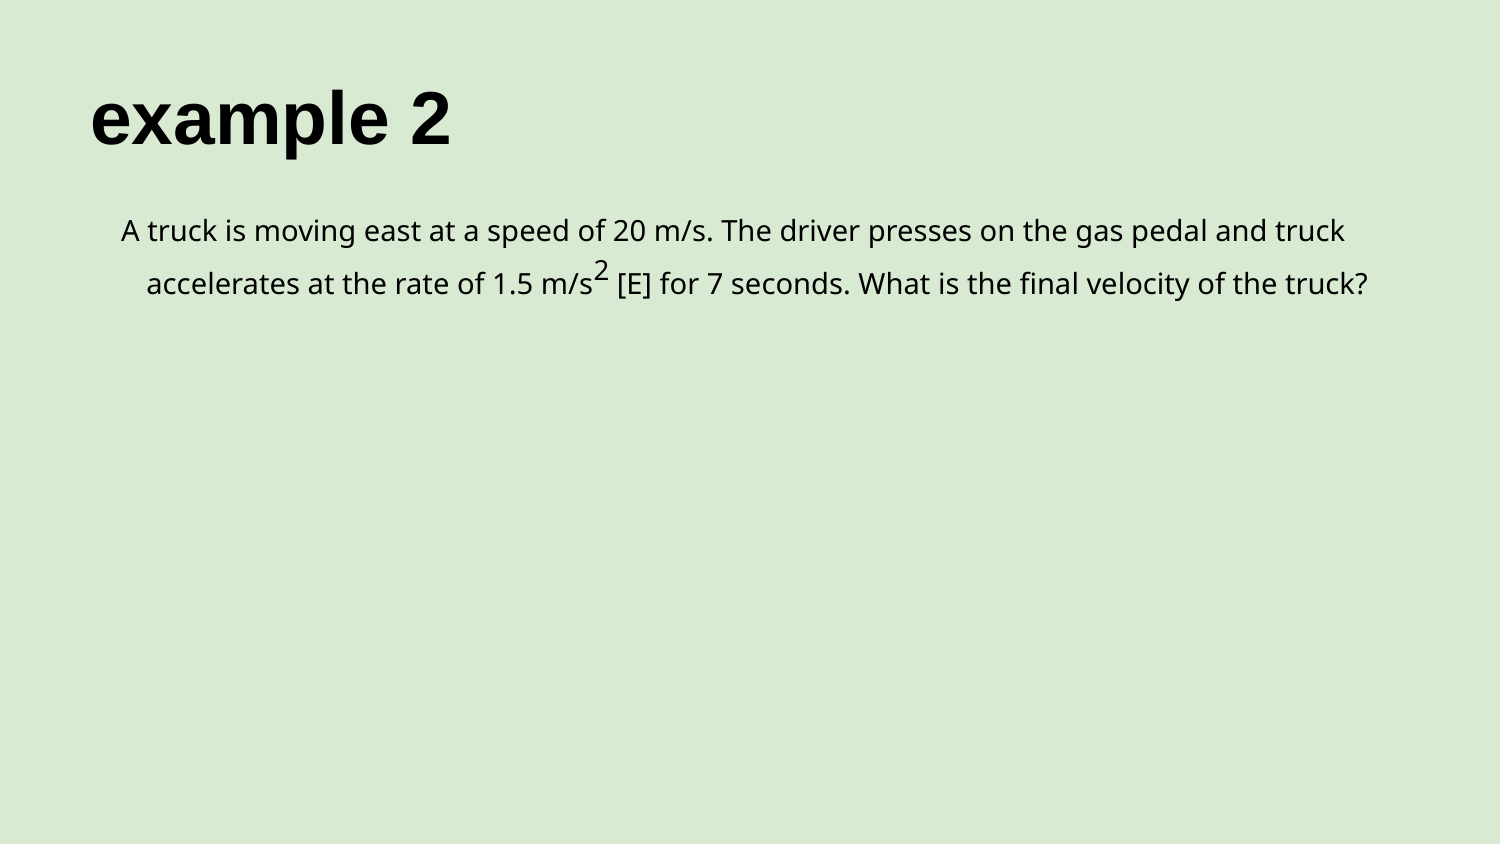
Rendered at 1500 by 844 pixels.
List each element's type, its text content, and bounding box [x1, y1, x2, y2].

title example 2 [75, 33, 1425, 175]
list A truck is moving east at a speed of 20 m/s. The driver presses on the gas pedal and truck accelerates at the rate of 1.5 m/s2 [E] for 7 seconds. What is the final velocity of the truck? [75, 196, 1425, 808]
